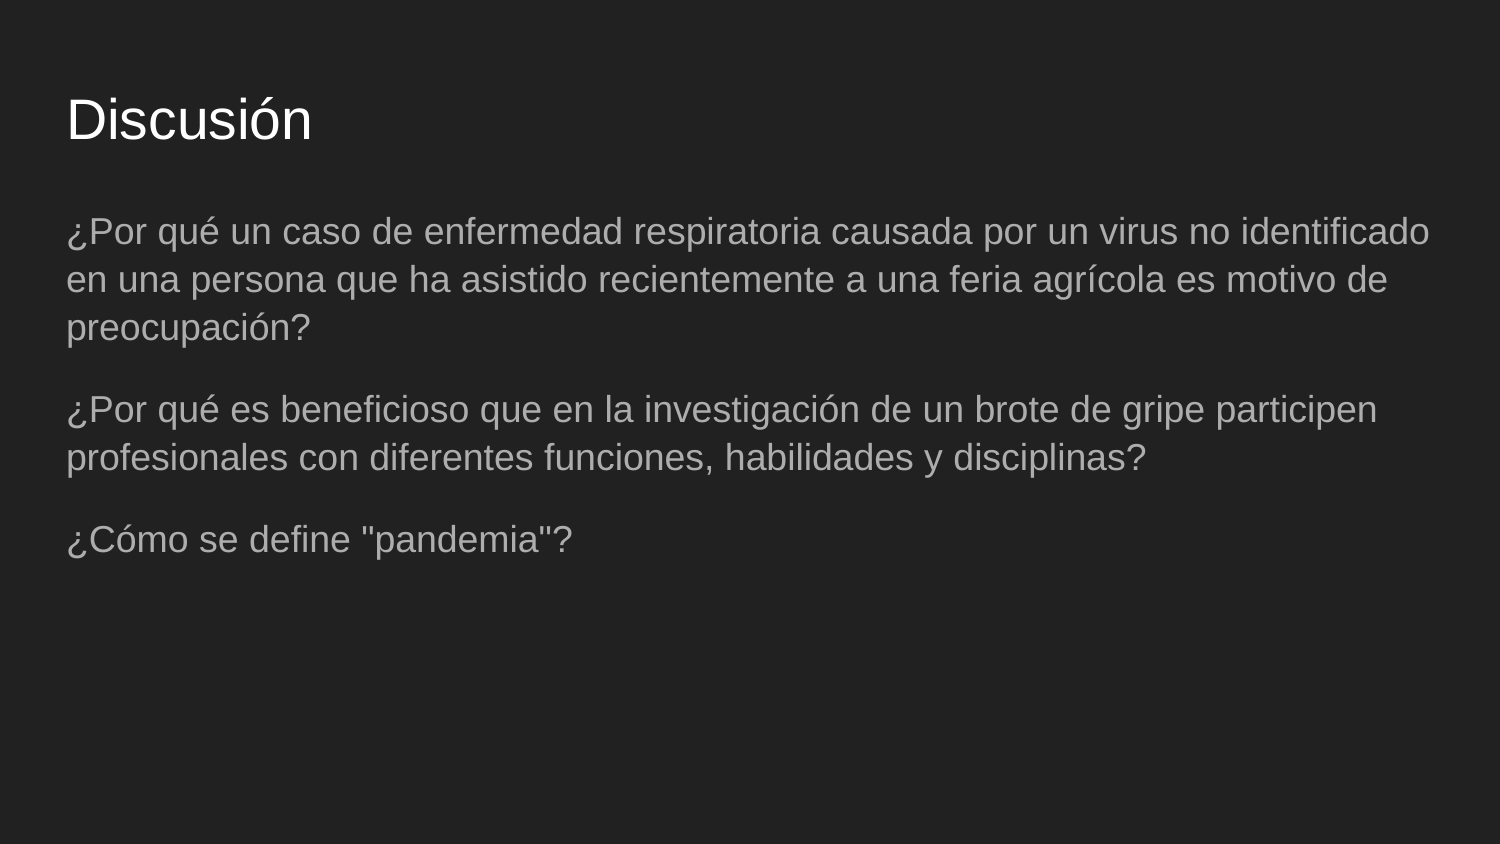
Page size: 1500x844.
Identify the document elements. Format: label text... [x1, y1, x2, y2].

list ¿Por qué un caso de enfermedad respiratoria causada por un virus no identificado en una persona que ha asistido recientemente a una feria agrícola es motivo de preocupación? ¿Por qué es beneficioso que en la investigación de un brote de gripe participen profesionales con diferentes funciones, habilidades y disciplinas? ¿Cómo se define "pandemia"? [51, 189, 1449, 750]
title Discusión [51, 72, 1449, 167]
